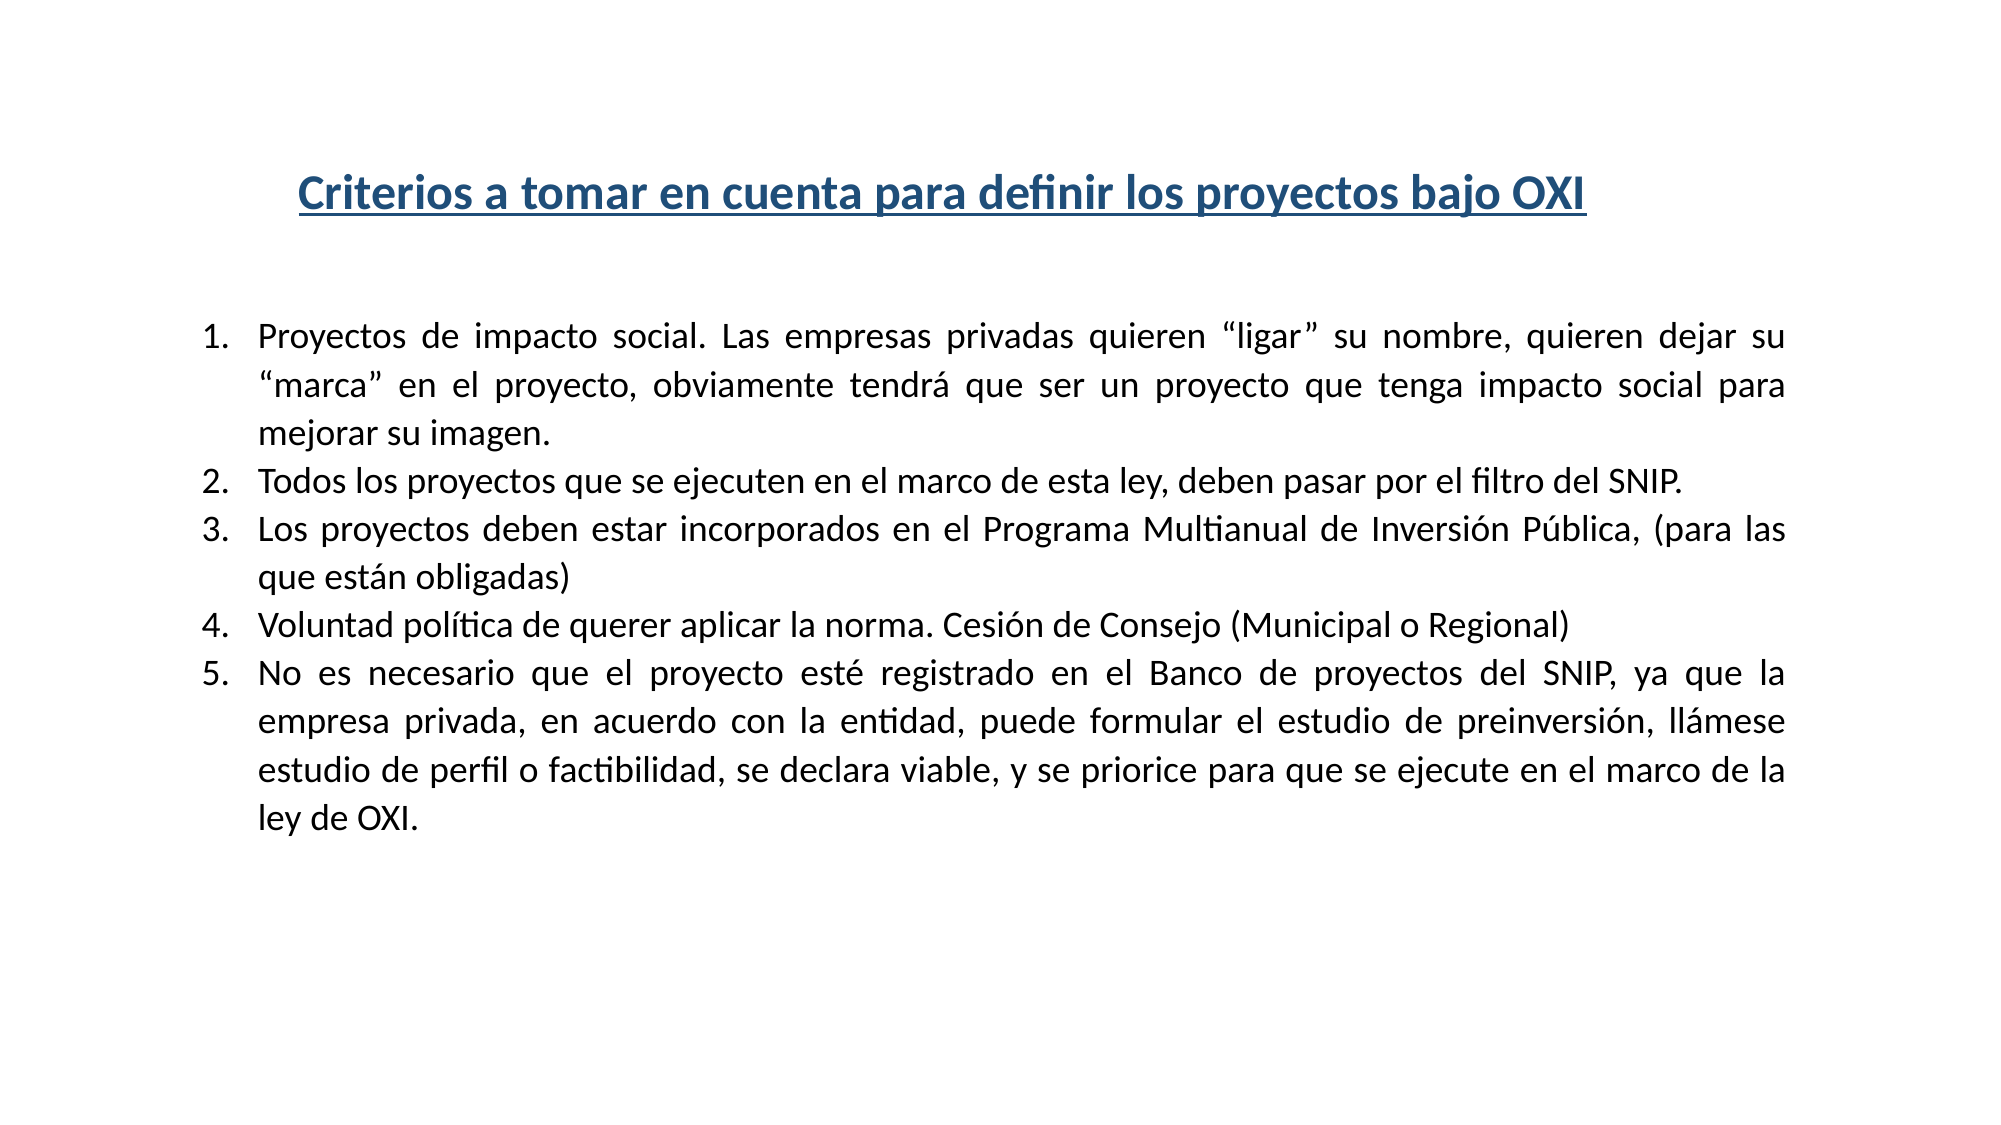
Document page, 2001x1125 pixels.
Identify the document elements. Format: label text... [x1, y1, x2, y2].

text_box Proyectos de impacto social. Las empresas privadas quieren “ligar” su nombre, quieren dejar su “marca” en el proyecto, obviamente tendrá que ser un proyecto que tenga impacto social para mejorar su imagen. Todos los proyectos que se ejecuten en el marco de esta ley, deben pasar por el filtro del SNIP. Los proyectos deben estar incorporados en el Programa Multianual de Inversión Pública, (para las que están obligadas) Voluntad política de querer aplicar la norma. Cesión de Consejo (Municipal o Regional) No es necesario que el proyecto esté registrado en el Banco de proyectos del SNIP, ya que la empresa privada, en acuerdo con la entidad, puede formular el estudio de preinversión, llámese estudio de perfil o factibilidad, se declara viable, y se priorice para que se ejecute en el marco de la ley de OXI. [186, 300, 1803, 894]
text_box Criterios a tomar en cuenta para definir los proyectos bajo OXI [283, 151, 1602, 227]
